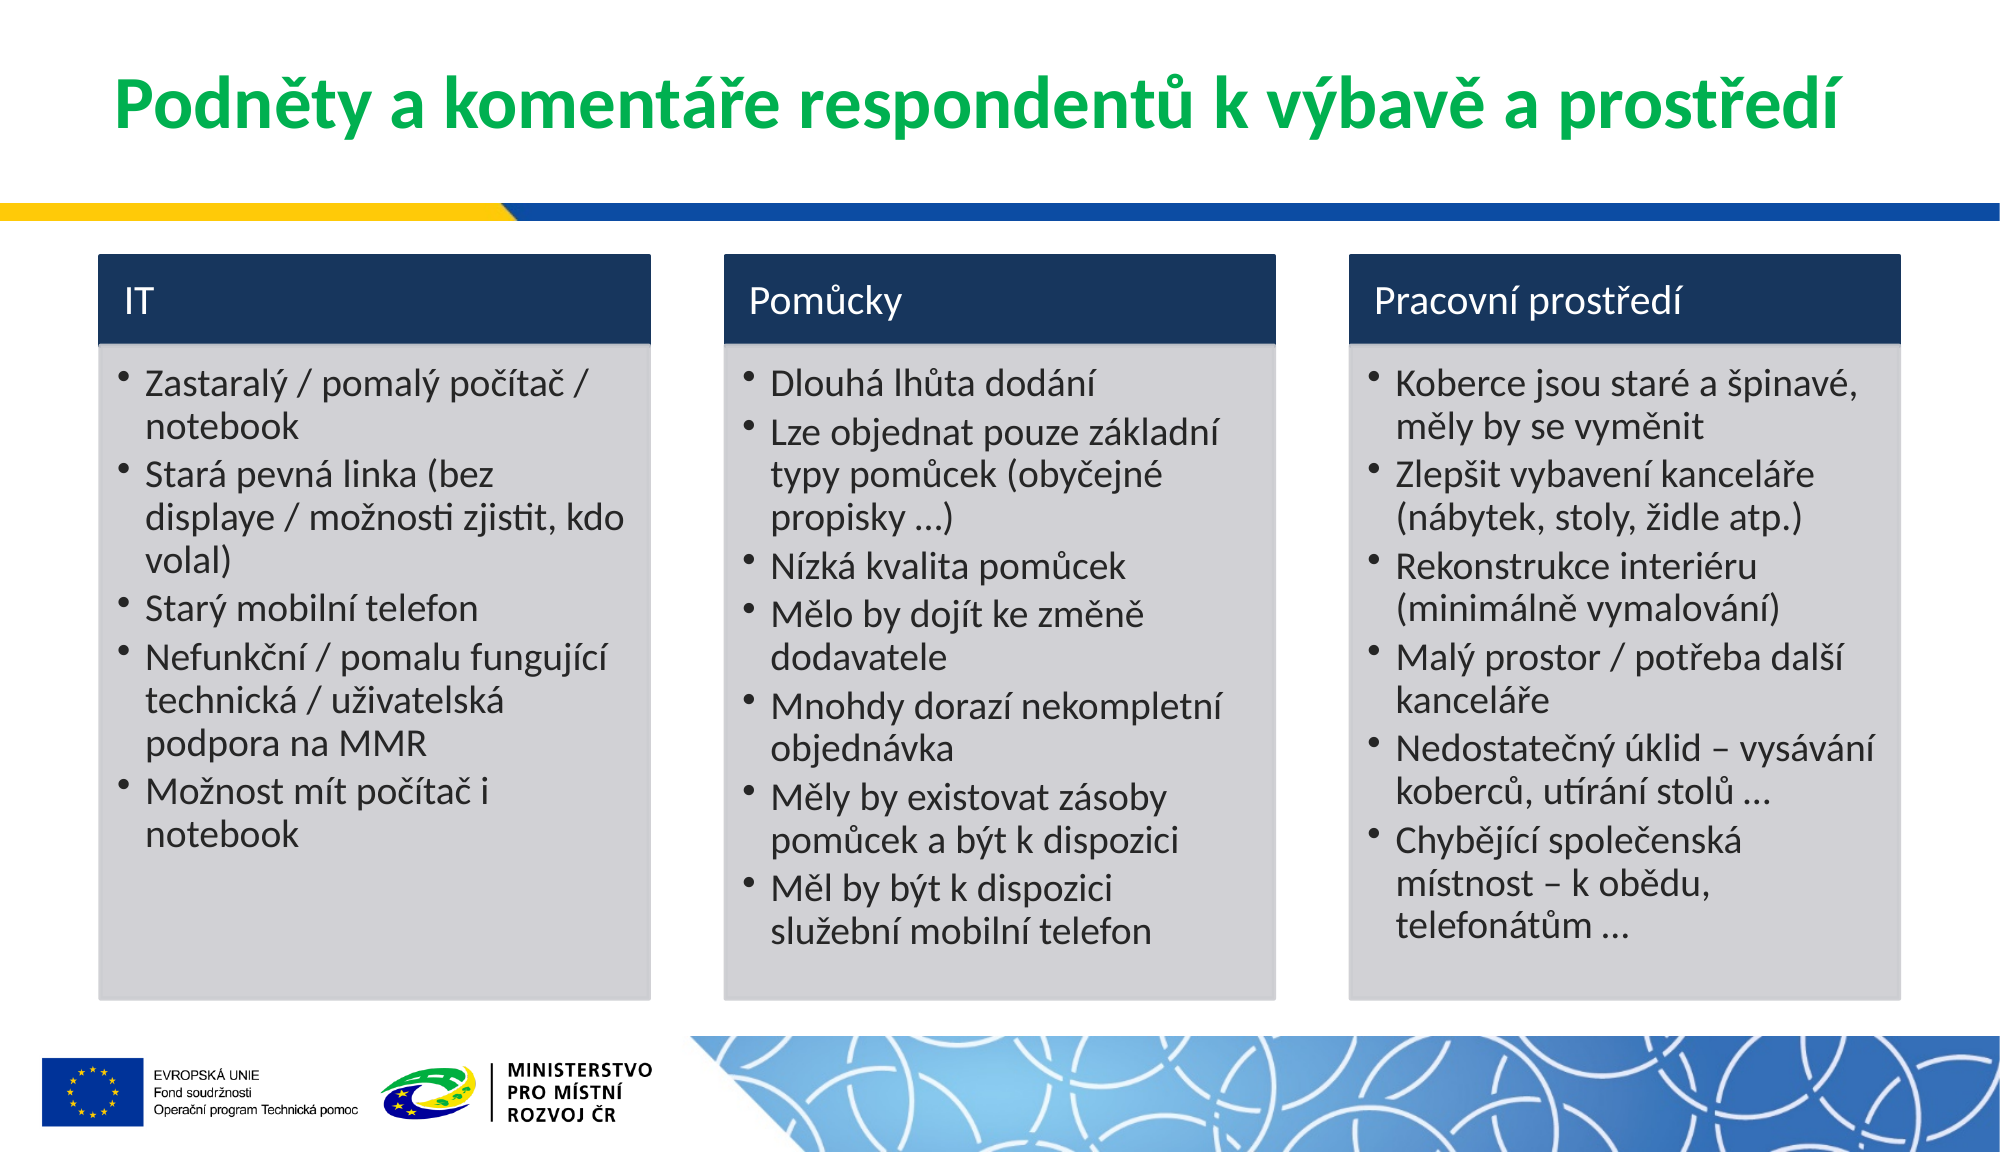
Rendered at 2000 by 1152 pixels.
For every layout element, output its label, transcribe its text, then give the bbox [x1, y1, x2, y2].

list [99, 225, 1900, 1030]
title Podněty a komentáře respondentů k výbavě a prostředí [99, 46, 1922, 198]
picture [0, 203, 2000, 221]
picture [19, 1035, 674, 1149]
picture [680, 1036, 2000, 1152]
